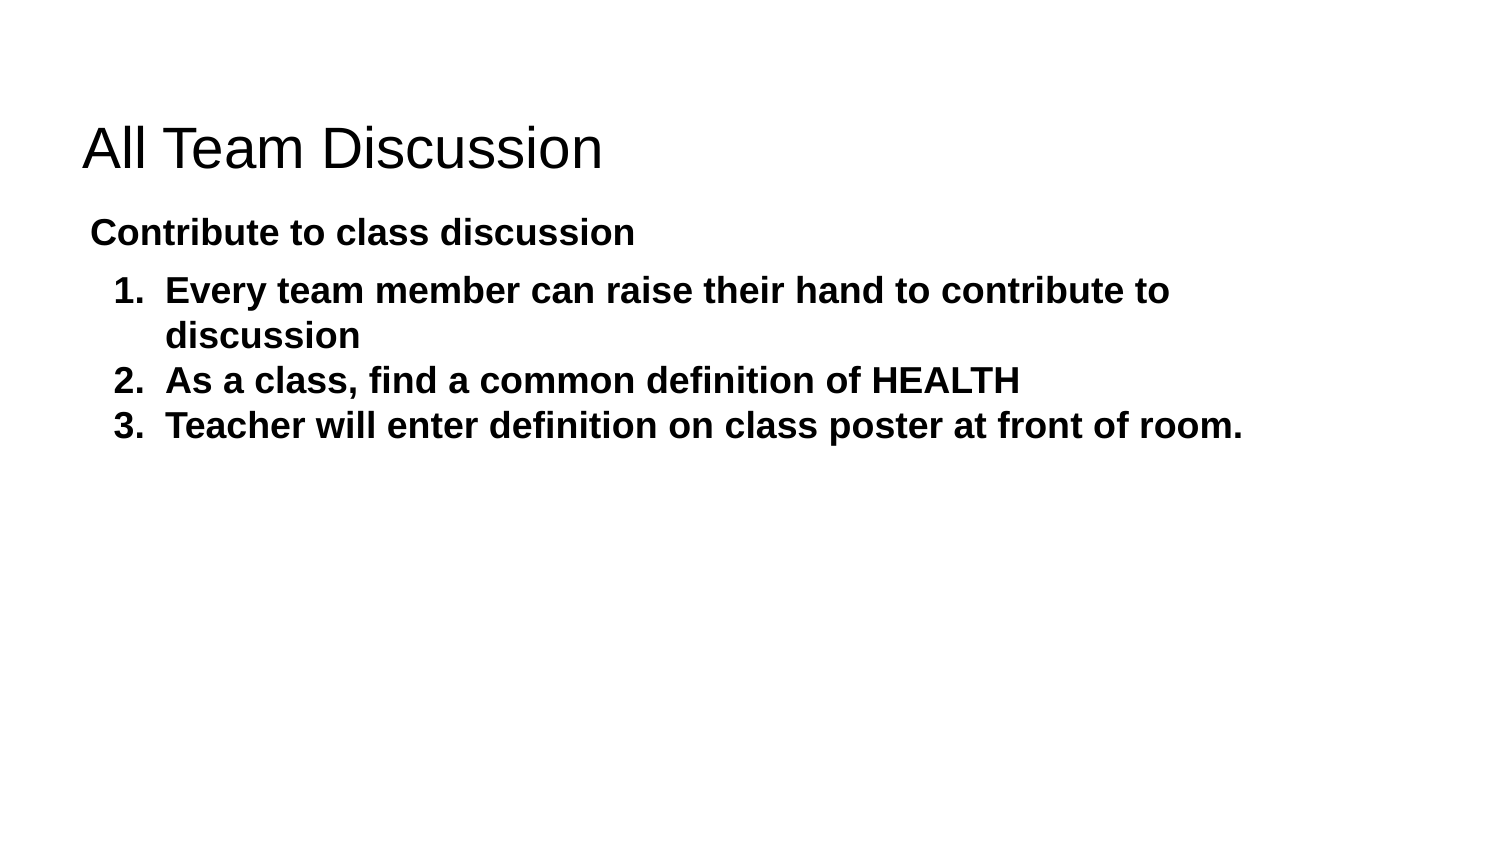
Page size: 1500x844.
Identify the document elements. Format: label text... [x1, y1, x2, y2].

list Contribute to class discussion Every team member can raise their hand to contribute to discussion As a class, find a common definition of HEALTH Teacher will enter definition on class poster at front of room. [75, 200, 1263, 797]
title All Team Discussion [75, 39, 1263, 181]
